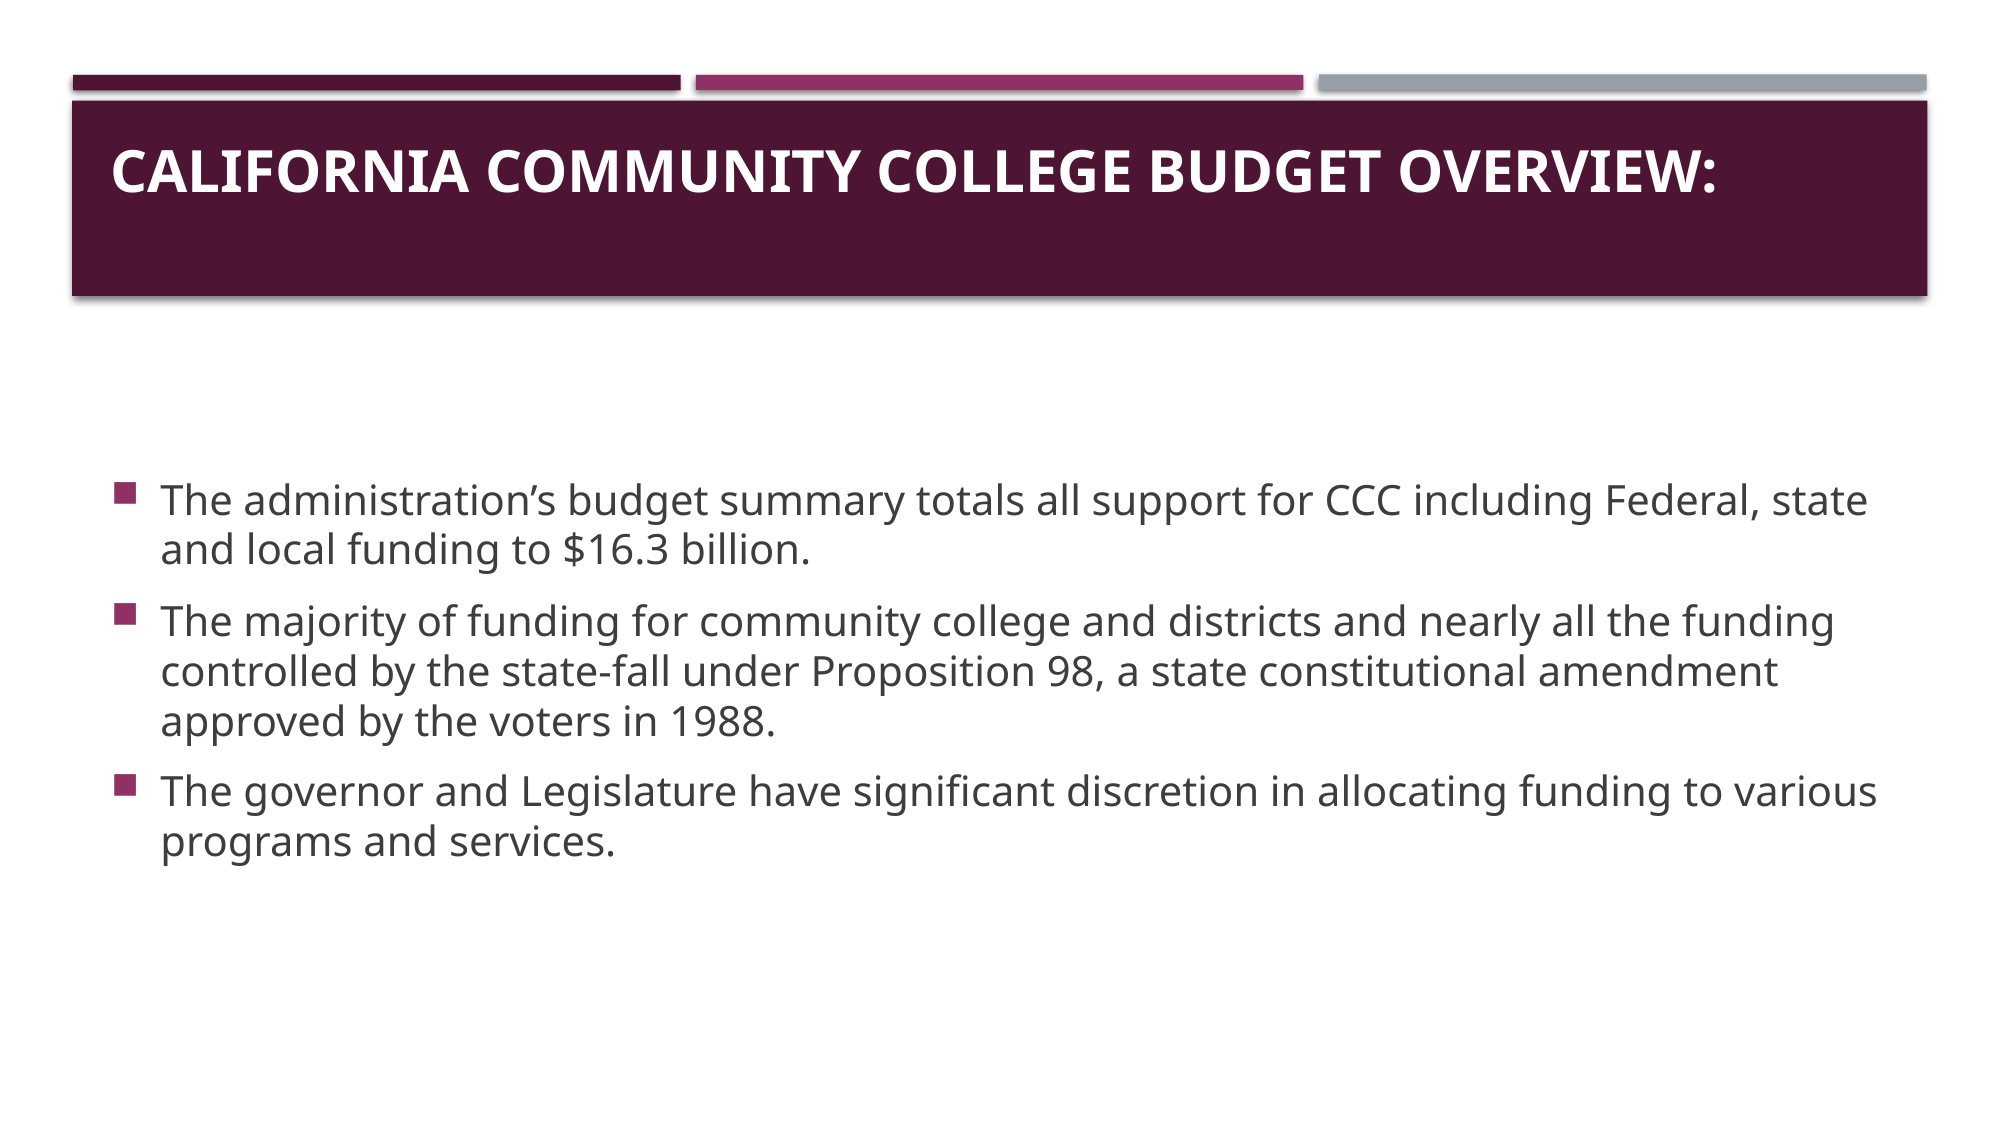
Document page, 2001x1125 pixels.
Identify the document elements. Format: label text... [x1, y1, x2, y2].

list The administration’s budget summary totals all support for CCC including Federal, state and local funding to $16.3 billion. The majority of funding for community college and districts and nearly all the funding controlled by the state-fall under Proposition 98, a state constitutional amendment approved by the voters in 1988. The governor and Legislature have significant discretion in allocating funding to various programs and services. [95, 357, 1905, 1046]
title California Community College Budget Overview: [95, 115, 1905, 282]
